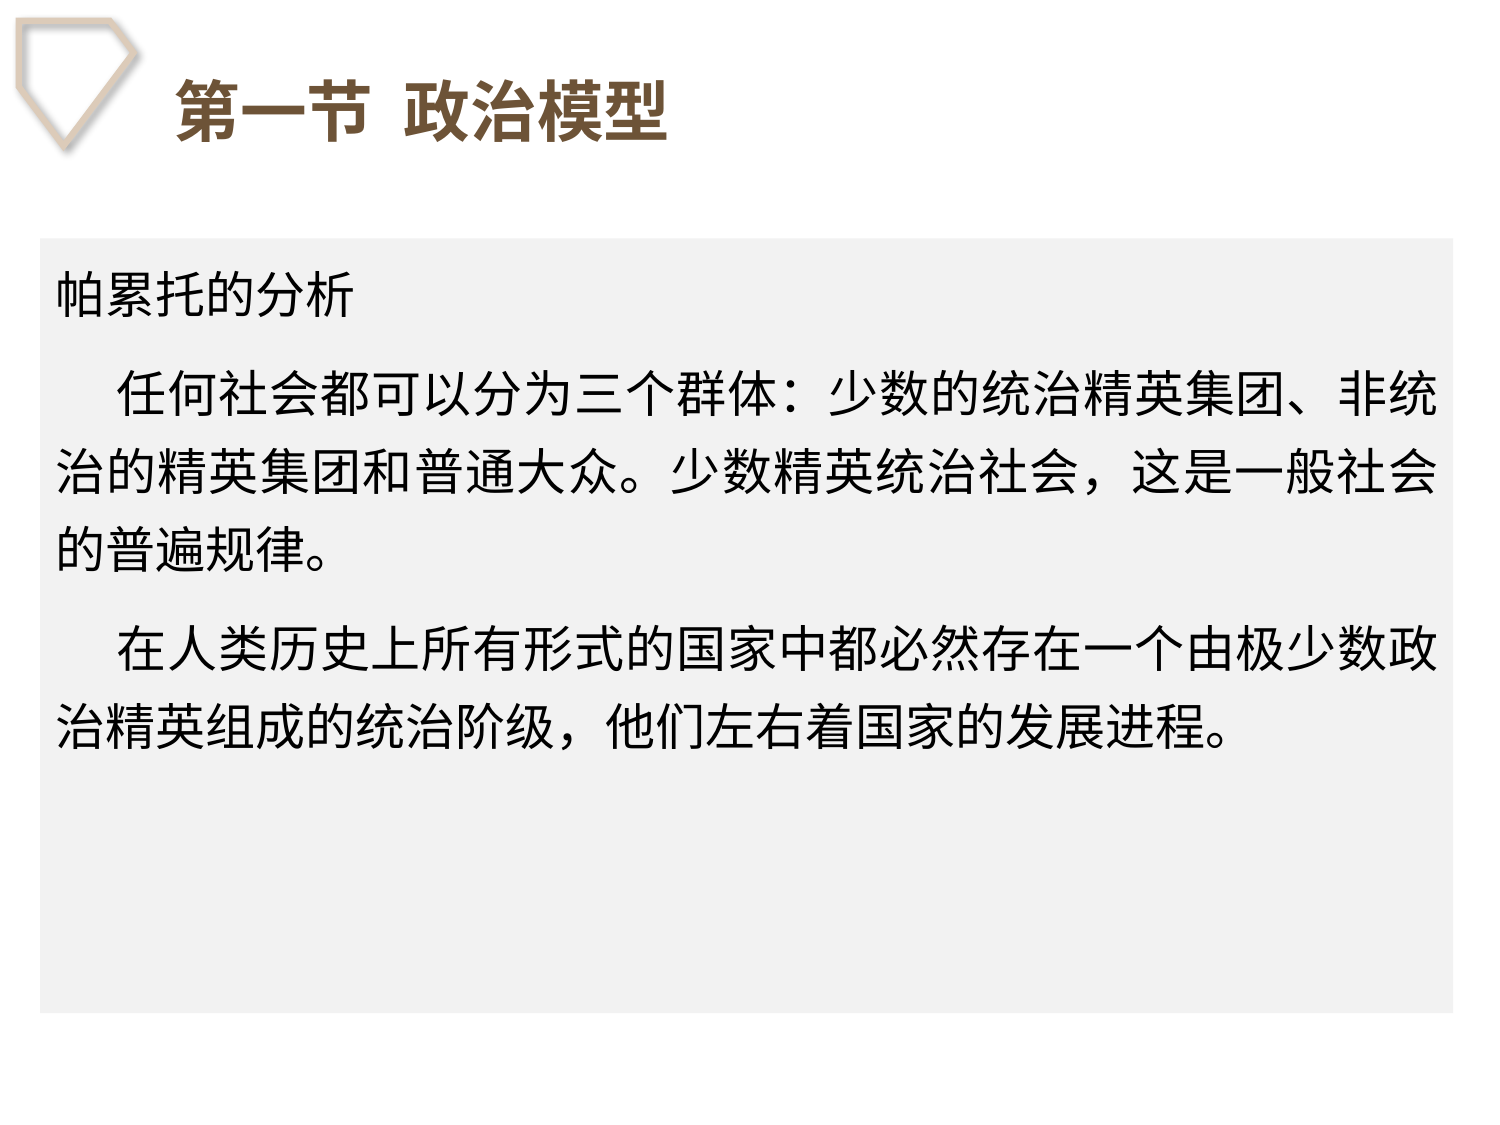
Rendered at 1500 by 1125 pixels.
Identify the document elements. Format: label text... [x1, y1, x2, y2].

list 帕累托的分析 任何社会都可以分为三个群体：少数的统治精英集团、非统治的精英集团和普通大众。少数精英统治社会，这是一般社会的普遍规律。 在人类历史上所有形式的国家中都必然存在一个由极少数政治精英组成的统治阶级，他们左右着国家的发展进程。 [40, 238, 1454, 1014]
title 第一节 政治模型 [158, 0, 1456, 159]
